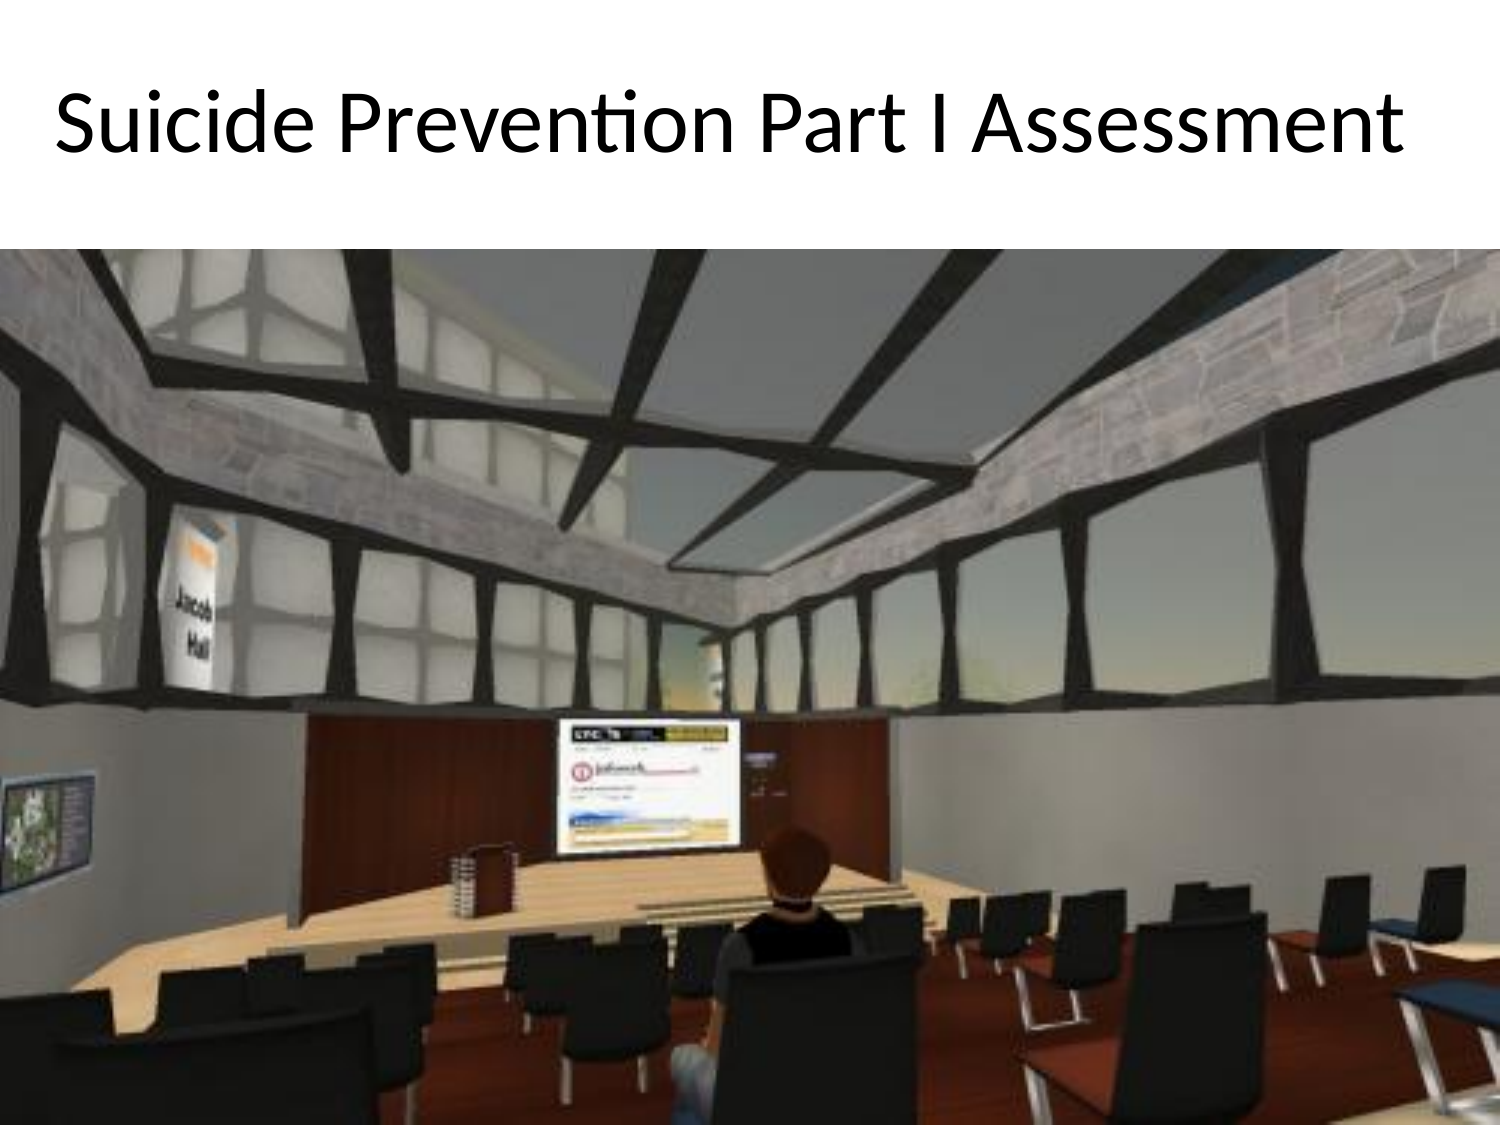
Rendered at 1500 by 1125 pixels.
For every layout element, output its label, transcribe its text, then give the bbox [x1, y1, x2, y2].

title Suicide Prevention Part I Assessment [37, 0, 1425, 233]
picture [0, 249, 1500, 1125]
